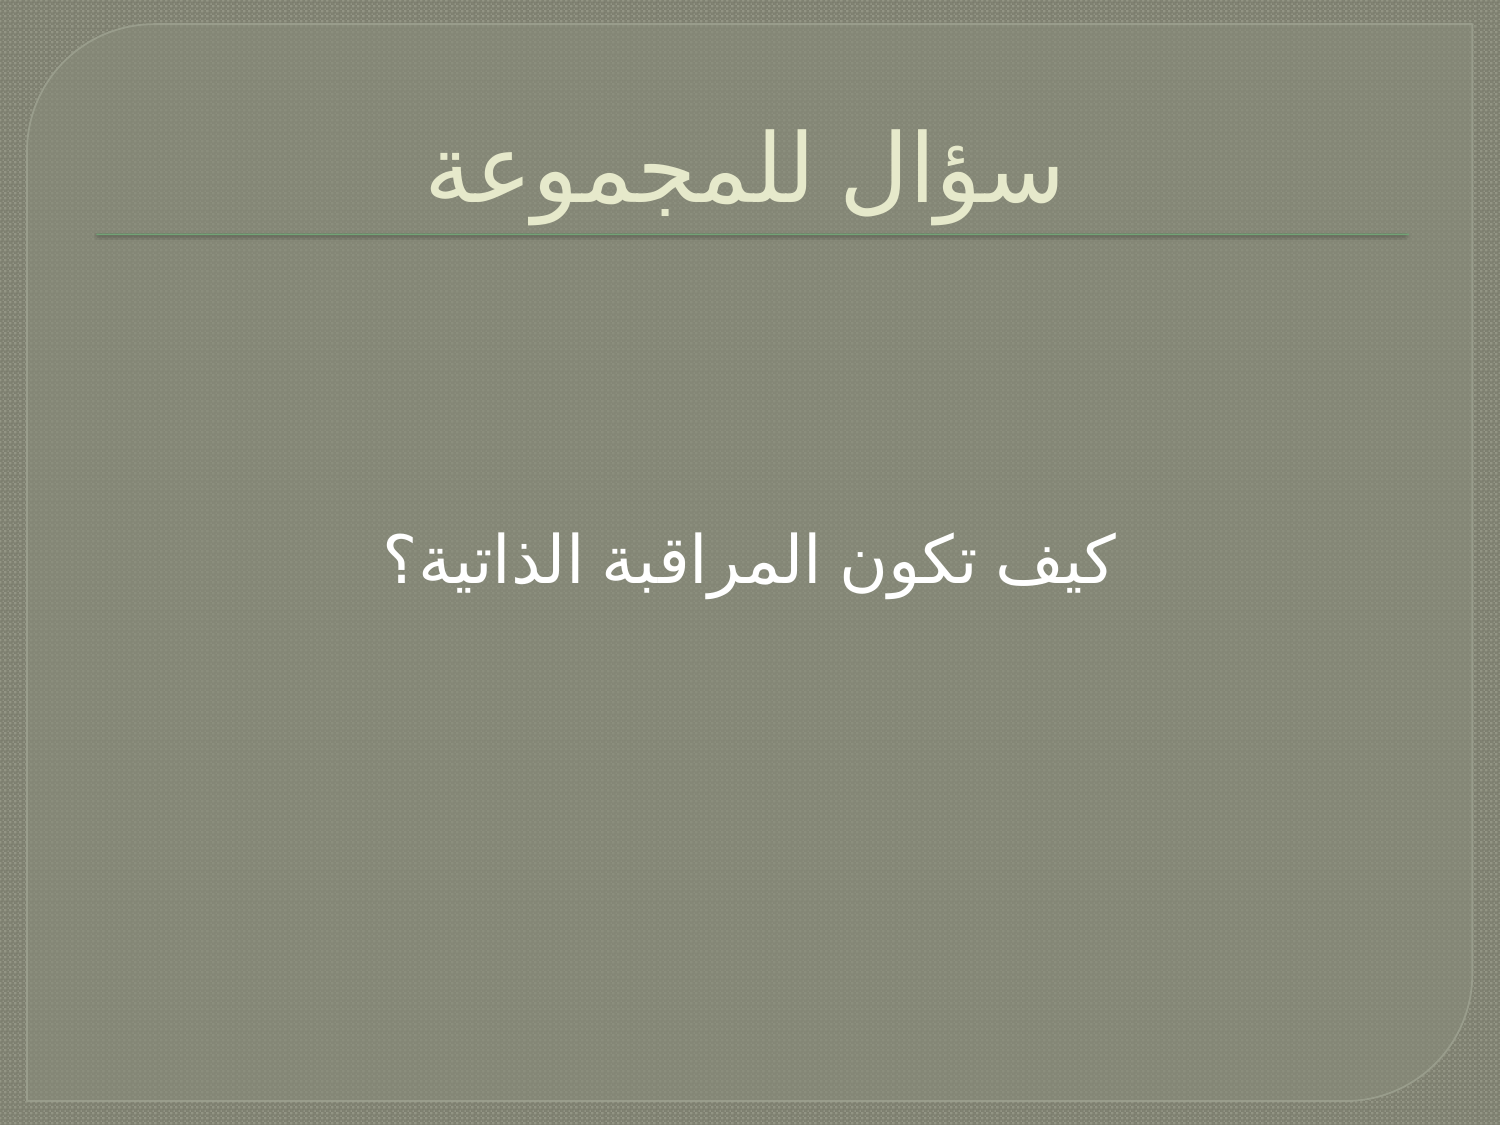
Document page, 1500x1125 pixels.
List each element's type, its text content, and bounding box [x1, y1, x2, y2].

title سؤال للمجموعة [75, 41, 1425, 230]
list كيف تكون المراقبة الذاتية؟ [75, 270, 1425, 1013]
